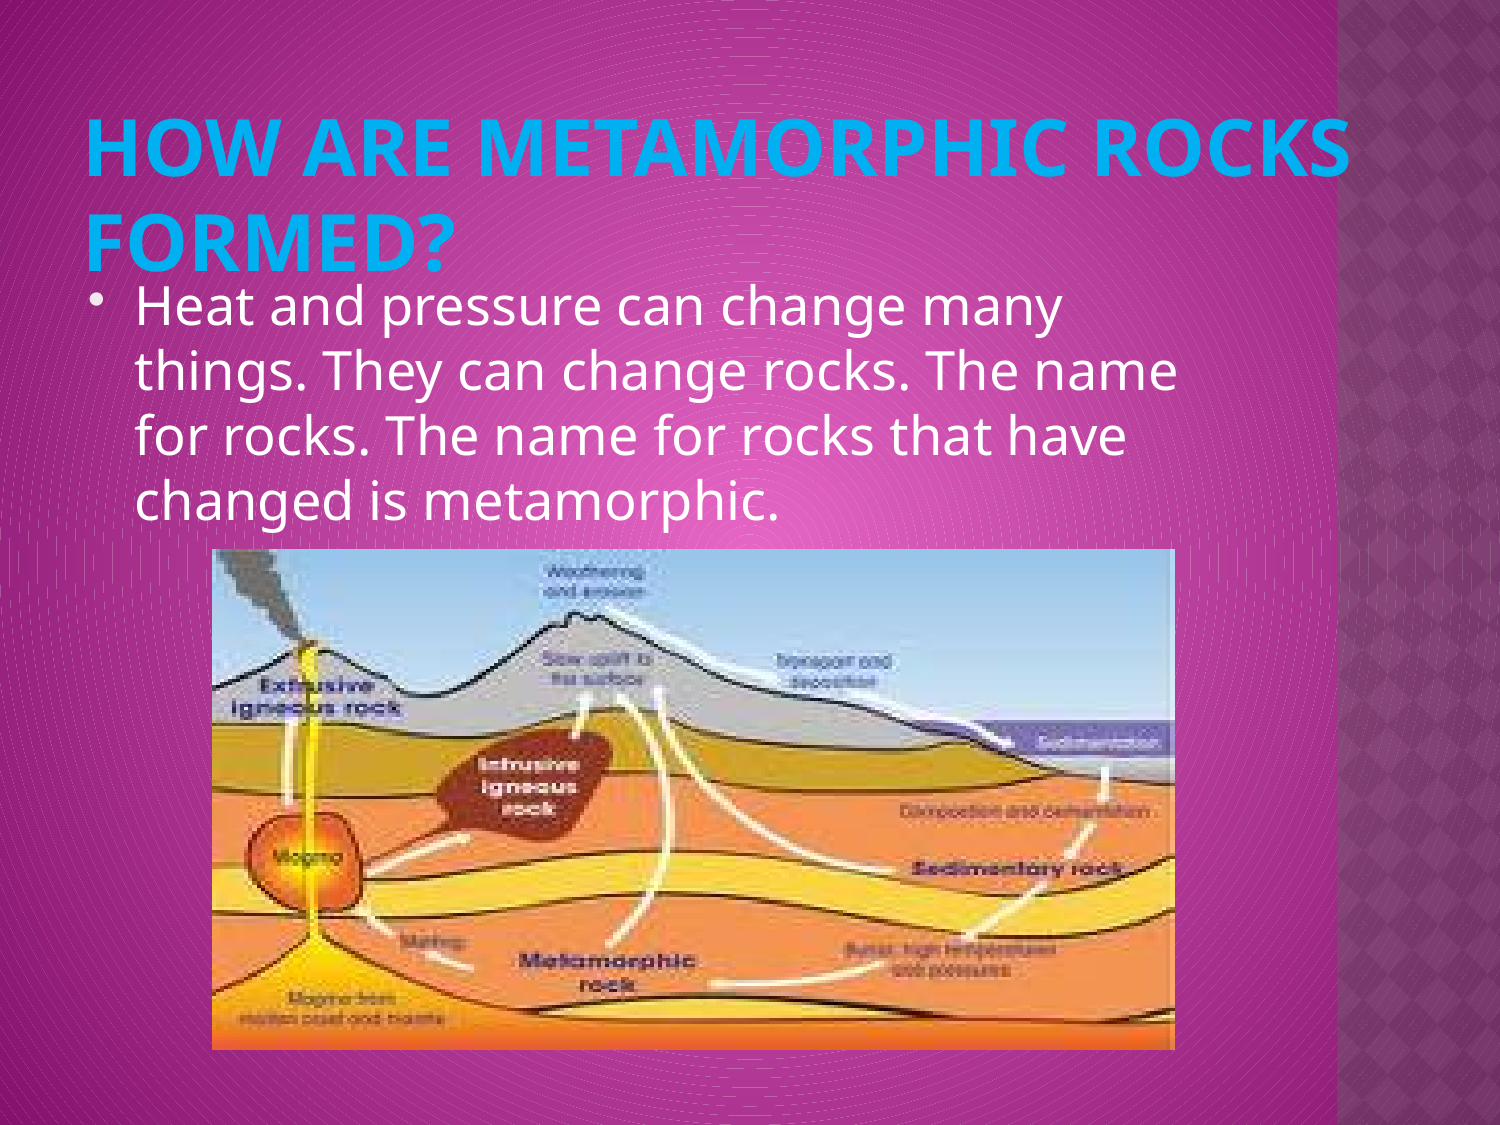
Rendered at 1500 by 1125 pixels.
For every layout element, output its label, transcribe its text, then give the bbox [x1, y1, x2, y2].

picture [211, 549, 1176, 1051]
title How are Metamorphic Rocks formed? [75, 45, 1425, 288]
list Heat and pressure can change many things. They can change rocks. The name for rocks. The name for rocks that have changed is metamorphic. [75, 264, 1263, 1059]
